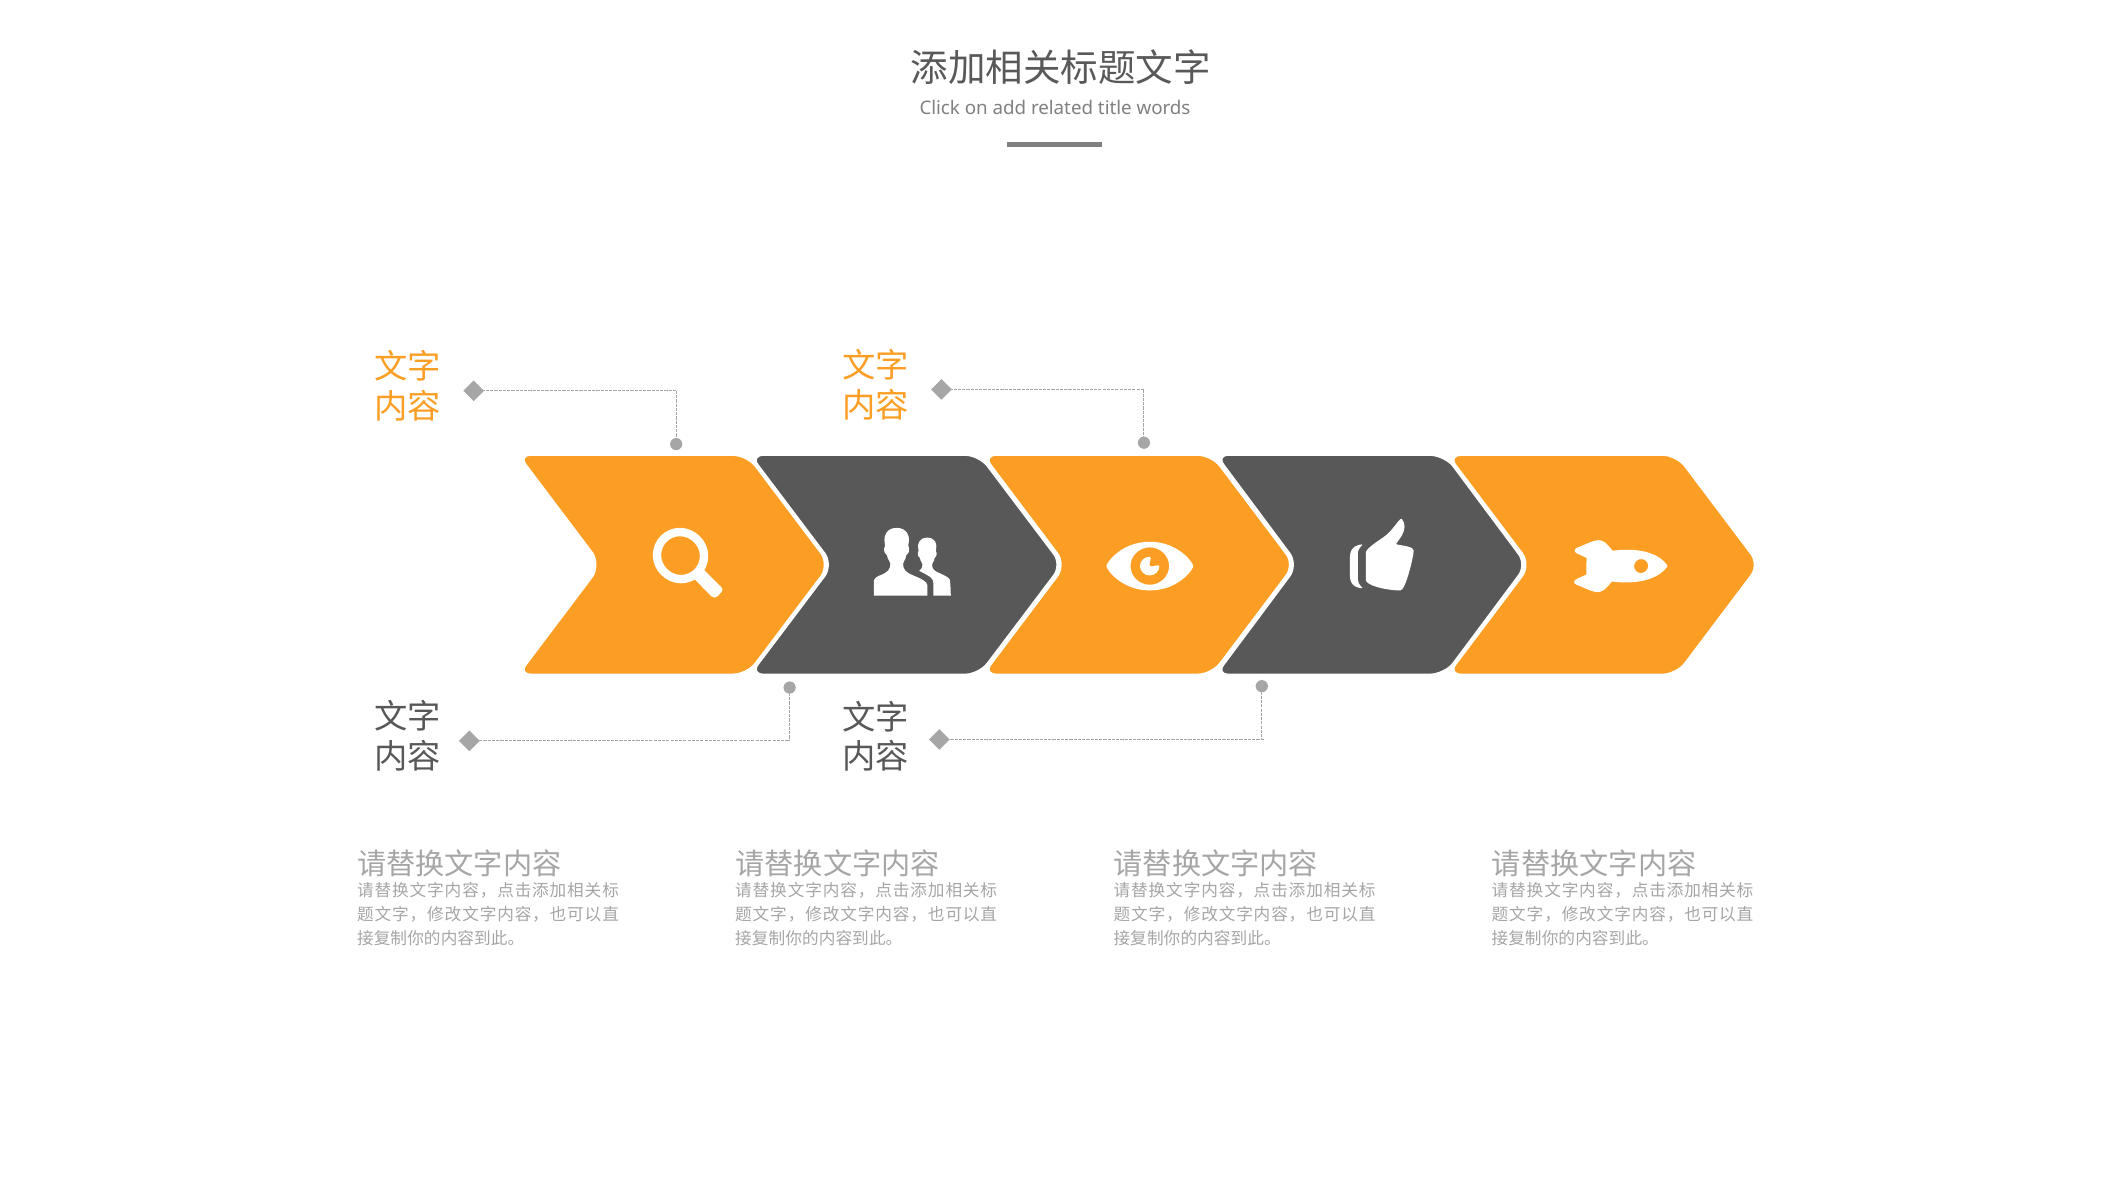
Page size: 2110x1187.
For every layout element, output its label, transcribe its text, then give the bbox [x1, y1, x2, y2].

text_box 请替换文字内容，点击添加相关标题文字，修改文字内容，也可以直接复制你的内容到此。 [735, 876, 998, 948]
text_box 添加相关标题文字 [877, 37, 1245, 95]
text_box 请替换文字内容 [1491, 838, 1704, 876]
text_box 请替换文字内容，点击添加相关标题文字，修改文字内容，也可以直接复制你的内容到此。 [1491, 876, 1754, 948]
text_box 请替换文字内容 [1113, 838, 1326, 876]
text_box 文字内容 [366, 345, 449, 426]
text_box 请替换文字内容 [357, 838, 570, 876]
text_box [520, 454, 1757, 676]
text_box 文字内容 [834, 343, 917, 424]
text_box 请替换文字内容，点击添加相关标题文字，修改文字内容，也可以直接复制你的内容到此。 [357, 876, 620, 948]
text_box 请替换文字内容，点击添加相关标题文字，修改文字内容，也可以直接复制你的内容到此。 [1113, 876, 1376, 948]
text_box 文字内容 [834, 695, 917, 776]
text_box 文字内容 [366, 695, 449, 775]
text_box 请替换文字内容 [735, 838, 948, 876]
text_box Click on add related title words [877, 89, 1232, 124]
